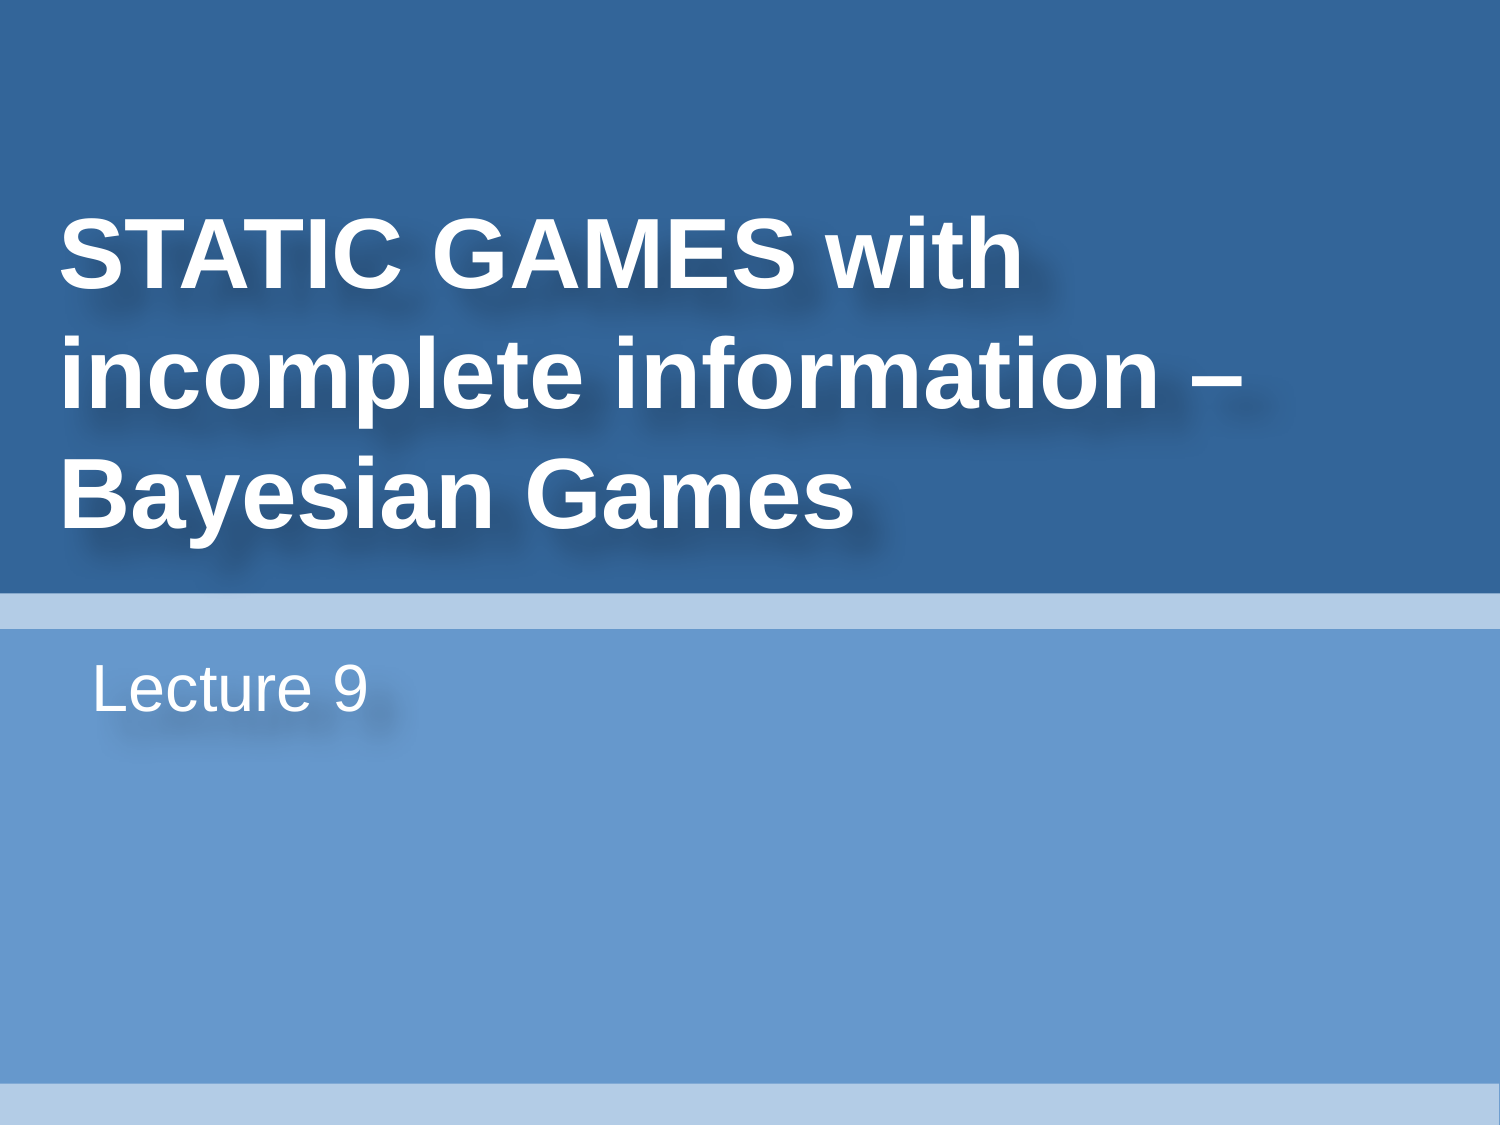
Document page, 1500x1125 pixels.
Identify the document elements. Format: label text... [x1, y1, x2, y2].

subtitle Lecture 9 [76, 637, 1276, 926]
title STATIC GAMES with incomplete information – Bayesian Games [42, 232, 1467, 505]
